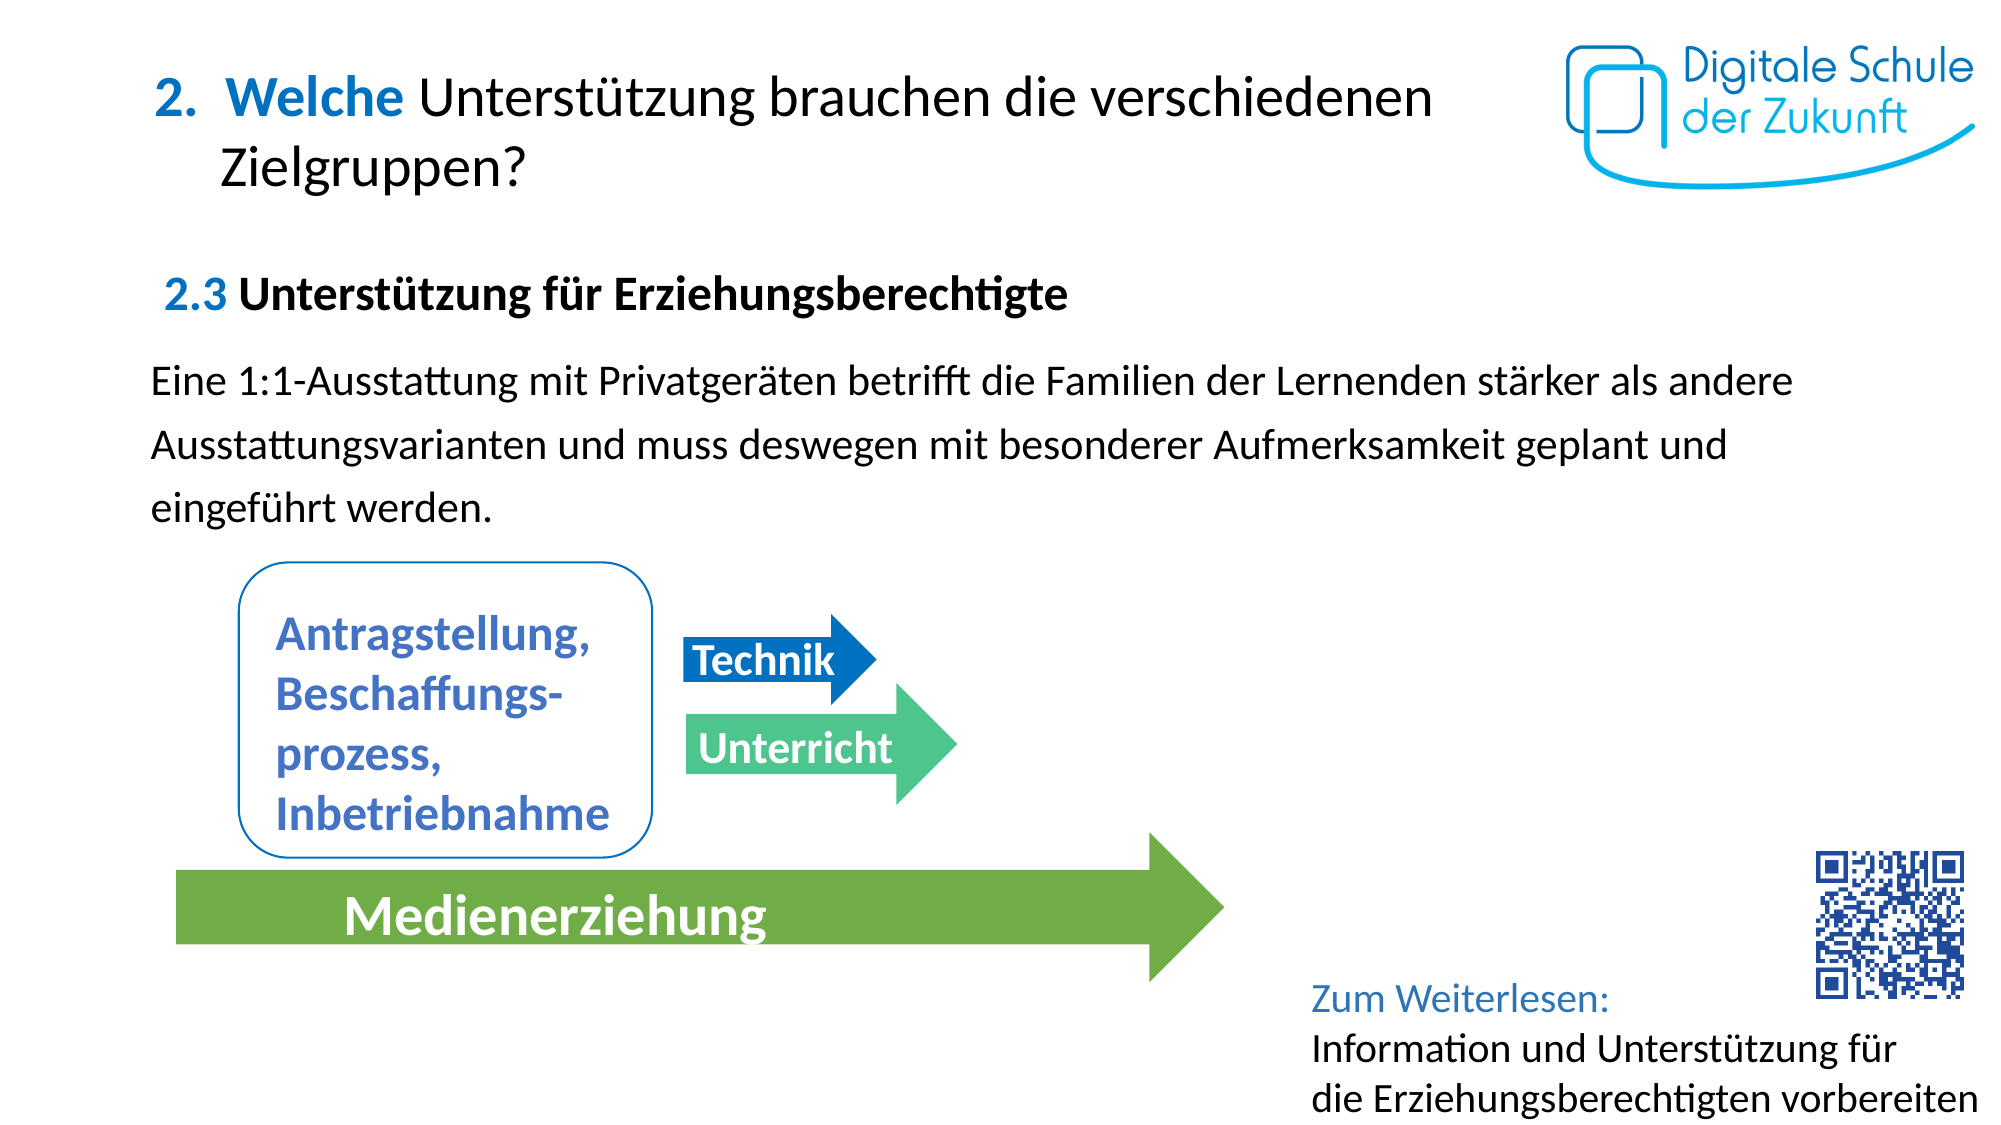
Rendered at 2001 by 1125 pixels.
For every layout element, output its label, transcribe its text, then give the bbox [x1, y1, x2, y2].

picture [1534, 0, 2000, 218]
text_box [831, 693, 844, 705]
text_box [237, 561, 654, 859]
text_box [176, 869, 328, 945]
list 2.3 Unterstützung für Erziehungsberechtigte Eine 1:1-Ausstattung mit Privatgeräten betrifft die Familien der Lernenden stärker als andere Ausstattungsvarianten und muss deswegen mit besonderer Aufmerksamkeit geplant und eingeführt werden. [135, 252, 1842, 914]
text_box [980, 832, 1225, 983]
text_box Unterricht [683, 710, 1097, 780]
text_box [831, 614, 840, 622]
text_box [896, 686, 924, 710]
text_box 2. Welche Unterstützung brauchen die verschiedenen Zielgruppen? [139, 50, 1475, 206]
text_box Antragstellung, Beschaffungs-prozess, Inbetriebnahme [260, 592, 636, 848]
text_box Zum Weiterlesen: Information und Unterstützung für die Erziehungsberechtigten vorbereiten [1296, 963, 1995, 1125]
text_box Technik [677, 622, 900, 693]
picture [1816, 851, 1964, 999]
text_box Medienerziehung [328, 869, 980, 955]
text_box [896, 780, 922, 805]
